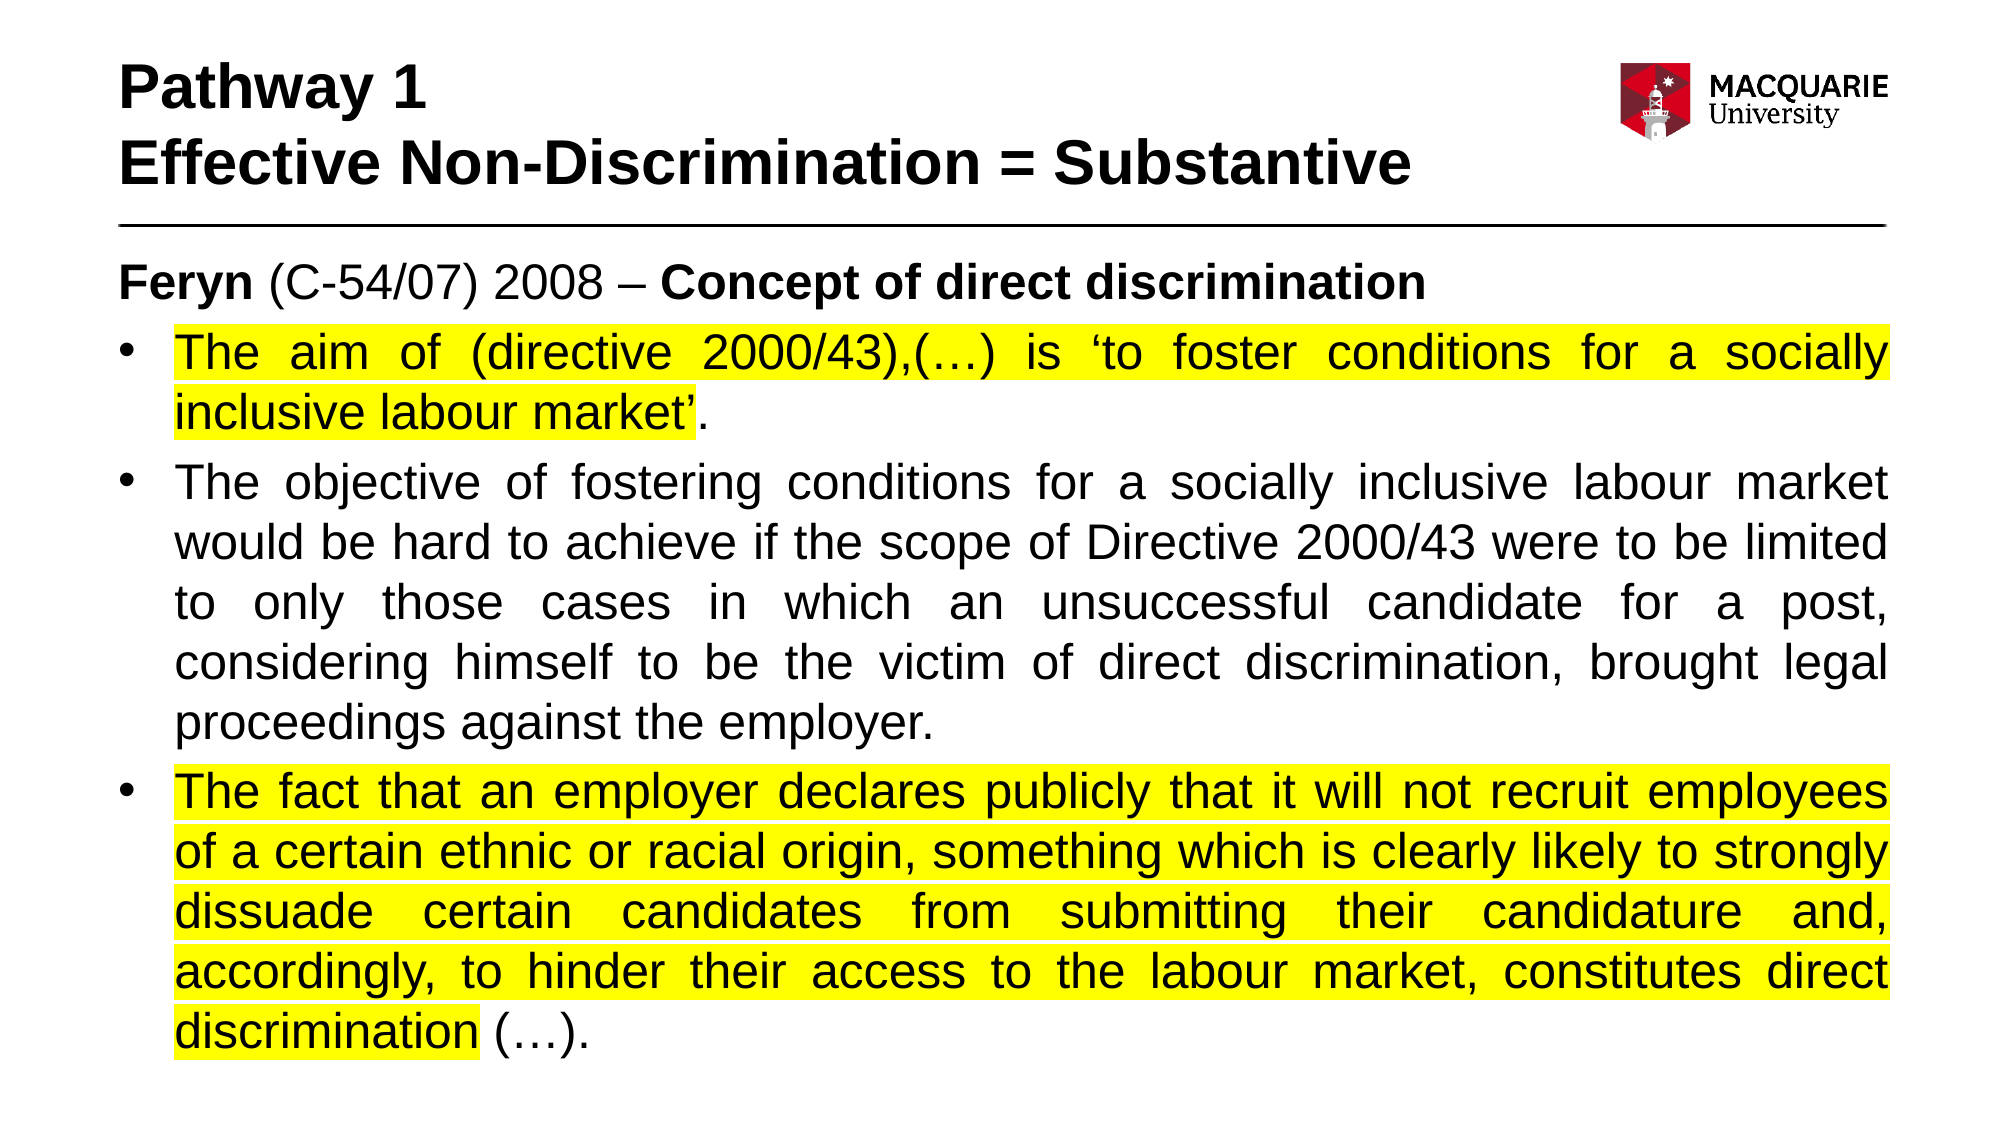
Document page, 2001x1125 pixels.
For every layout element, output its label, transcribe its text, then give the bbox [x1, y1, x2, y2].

picture [1586, 35, 1922, 161]
list Feryn (C‑54/07) 2008 – Concept of direct discrimination The aim of (directive 2000/43),(…) is ‘to foster conditions for a socially inclusive labour market’. The objective of fostering conditions for a socially inclusive labour market would be hard to achieve if the scope of Directive 2000/43 were to be limited to only those cases in which an unsuccessful candidate for a post, considering himself to be the victim of direct discrimination, brought legal proceedings against the employer. The fact that an employer declares publicly that it will not recruit employees of a certain ethnic or racial origin, something which is clearly likely to strongly dissuade certain candidates from submitting their candidature and, accordingly, to hinder their access to the labour market, constitutes direct discrimination (…). [118, 249, 1890, 1080]
title Pathway 1 Effective Non-Discrimination = Substantive [118, 45, 1611, 199]
